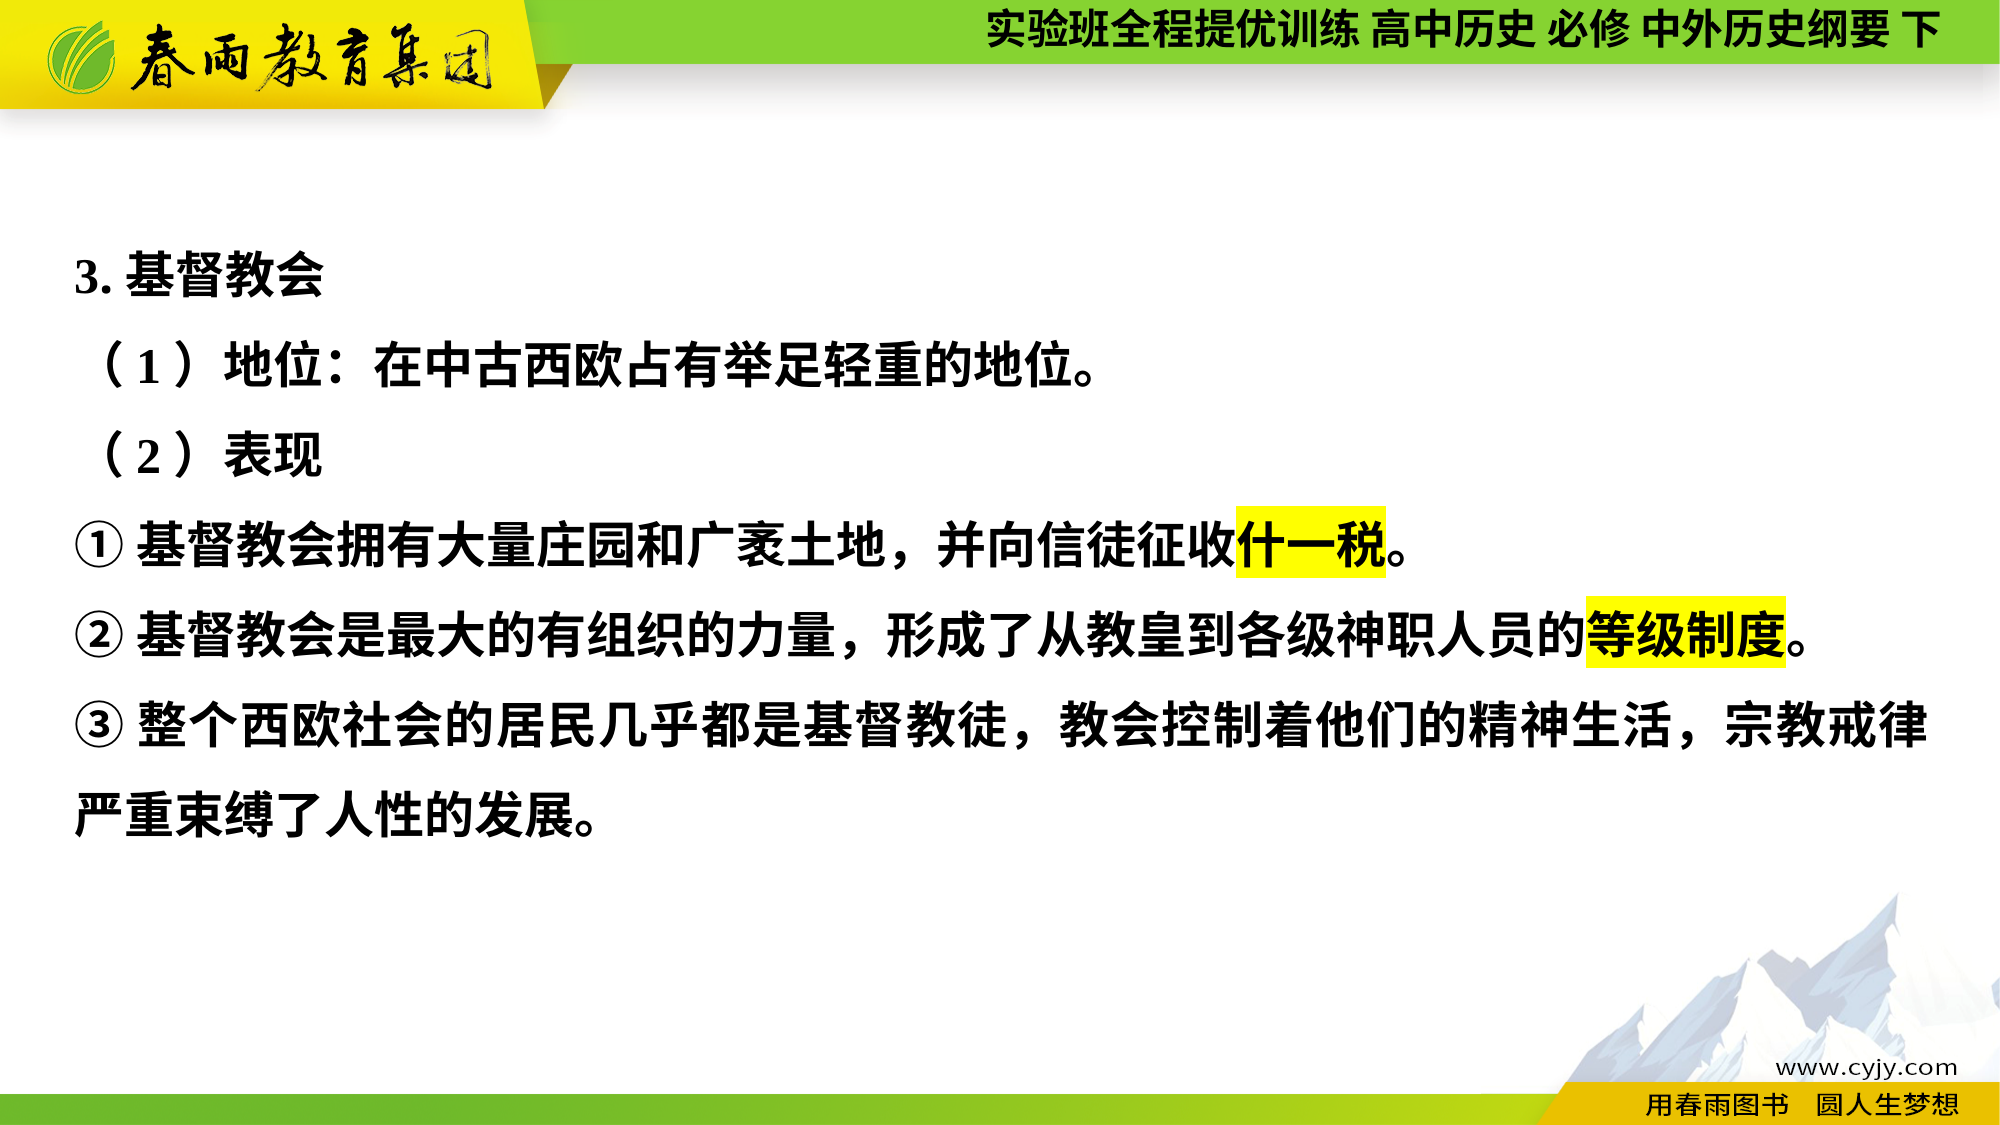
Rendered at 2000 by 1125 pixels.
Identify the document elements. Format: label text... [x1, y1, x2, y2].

list 3.基督教会 （1）地位：在中古西欧占有举足轻重的地位。 （2）表现 ①基督教会拥有大量庄园和广袤土地，并向信徒征收什一税。 ②基督教会是最大的有组织的力量，形成了从教皇到各级神职人员的等级制度。 ③整个西欧社会的居民几乎都是基督教徒，教会控制着他们的精神生活，宗教戒律严重束缚了人性的发展。 [59, 206, 1944, 846]
picture [0, 0, 2000, 1125]
